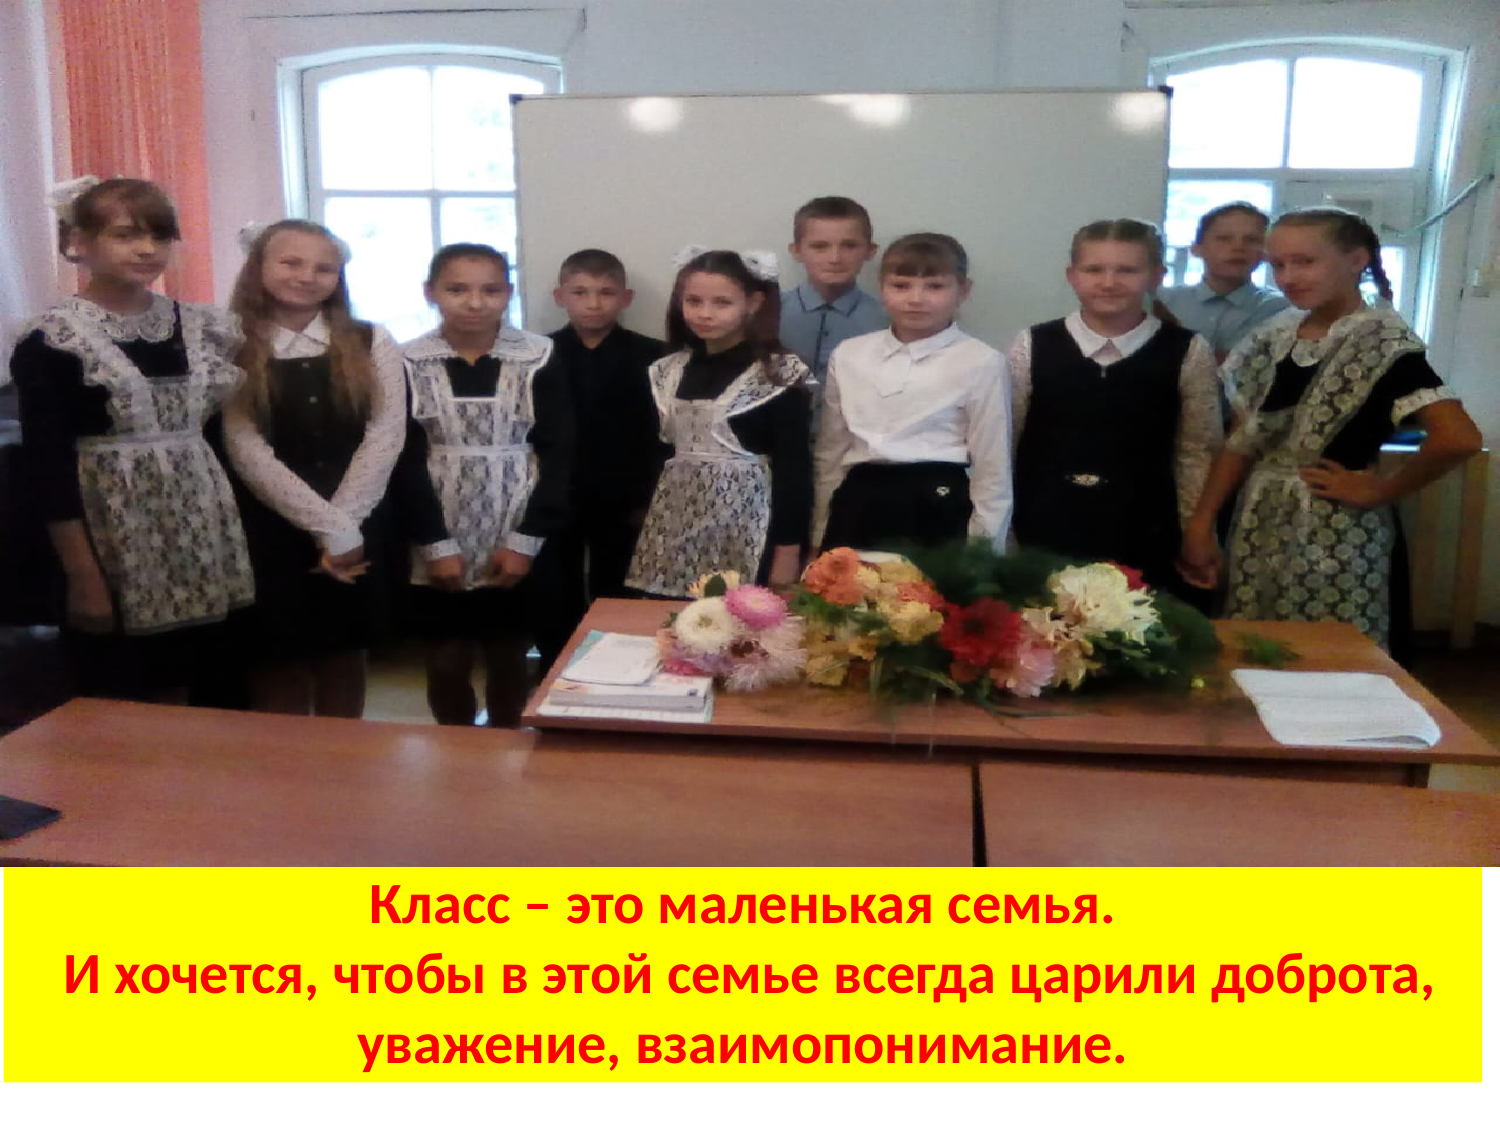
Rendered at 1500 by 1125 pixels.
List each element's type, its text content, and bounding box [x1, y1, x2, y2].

text_box Класс – это маленькая семья. И хочется, чтобы в этой семье всегда царили доброта, уважение, взаимопонимание. [3, 876, 1483, 1083]
picture [0, 0, 1500, 867]
